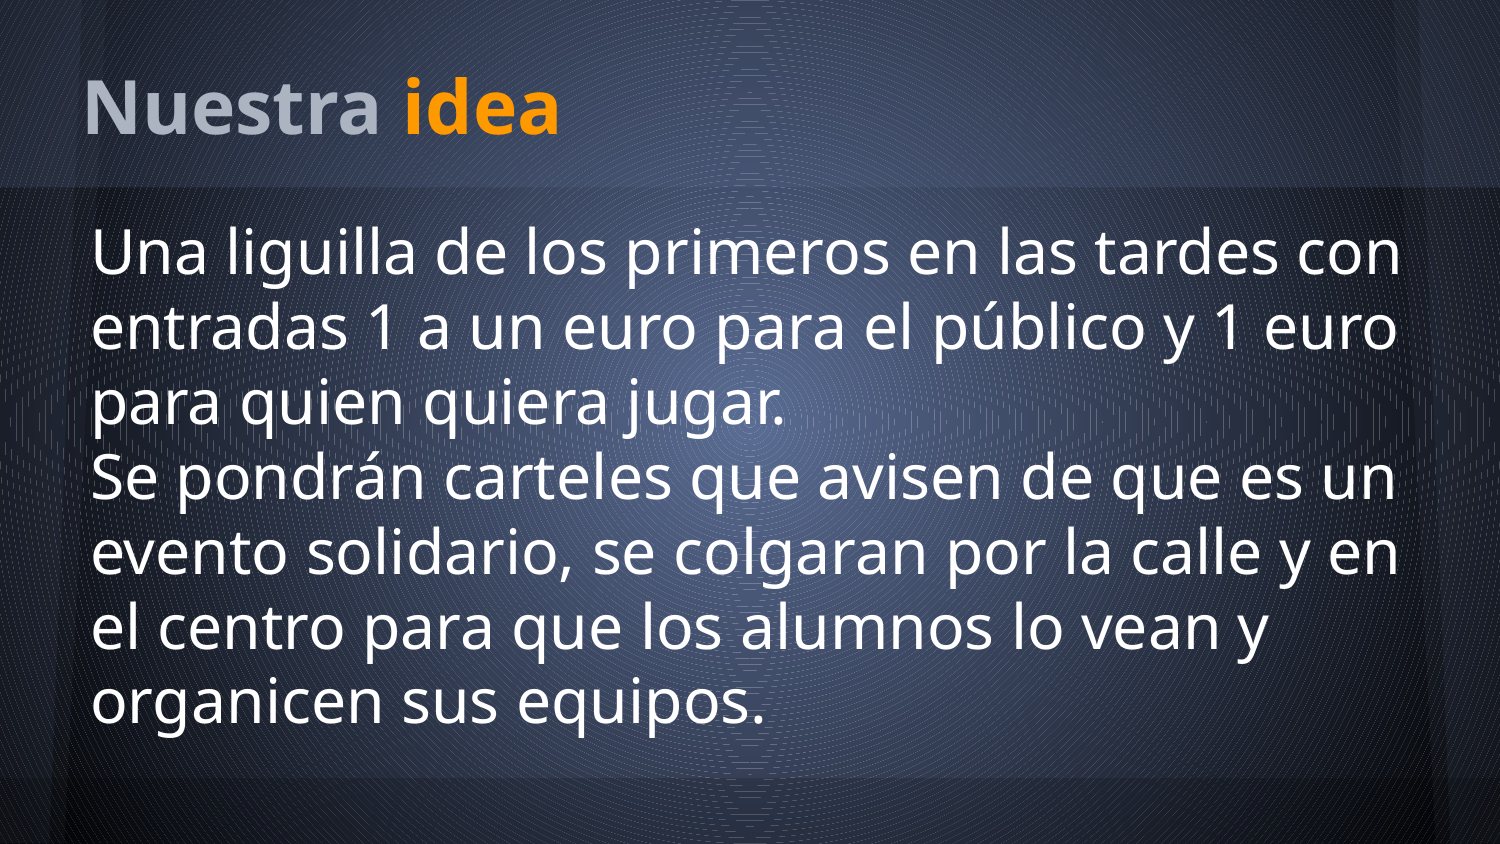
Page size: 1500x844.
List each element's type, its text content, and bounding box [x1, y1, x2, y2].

list Una liguilla de los primeros en las tardes con entradas 1 a un euro para el público y 1 euro para quien quiera jugar. Se pondrán carteles que avisen de que es un evento solidario, se colgaran por la calle y en el centro para que los alumnos lo vean y organicen sus equipos. [75, 196, 1425, 808]
title Nuestra idea [66, 23, 1417, 165]
